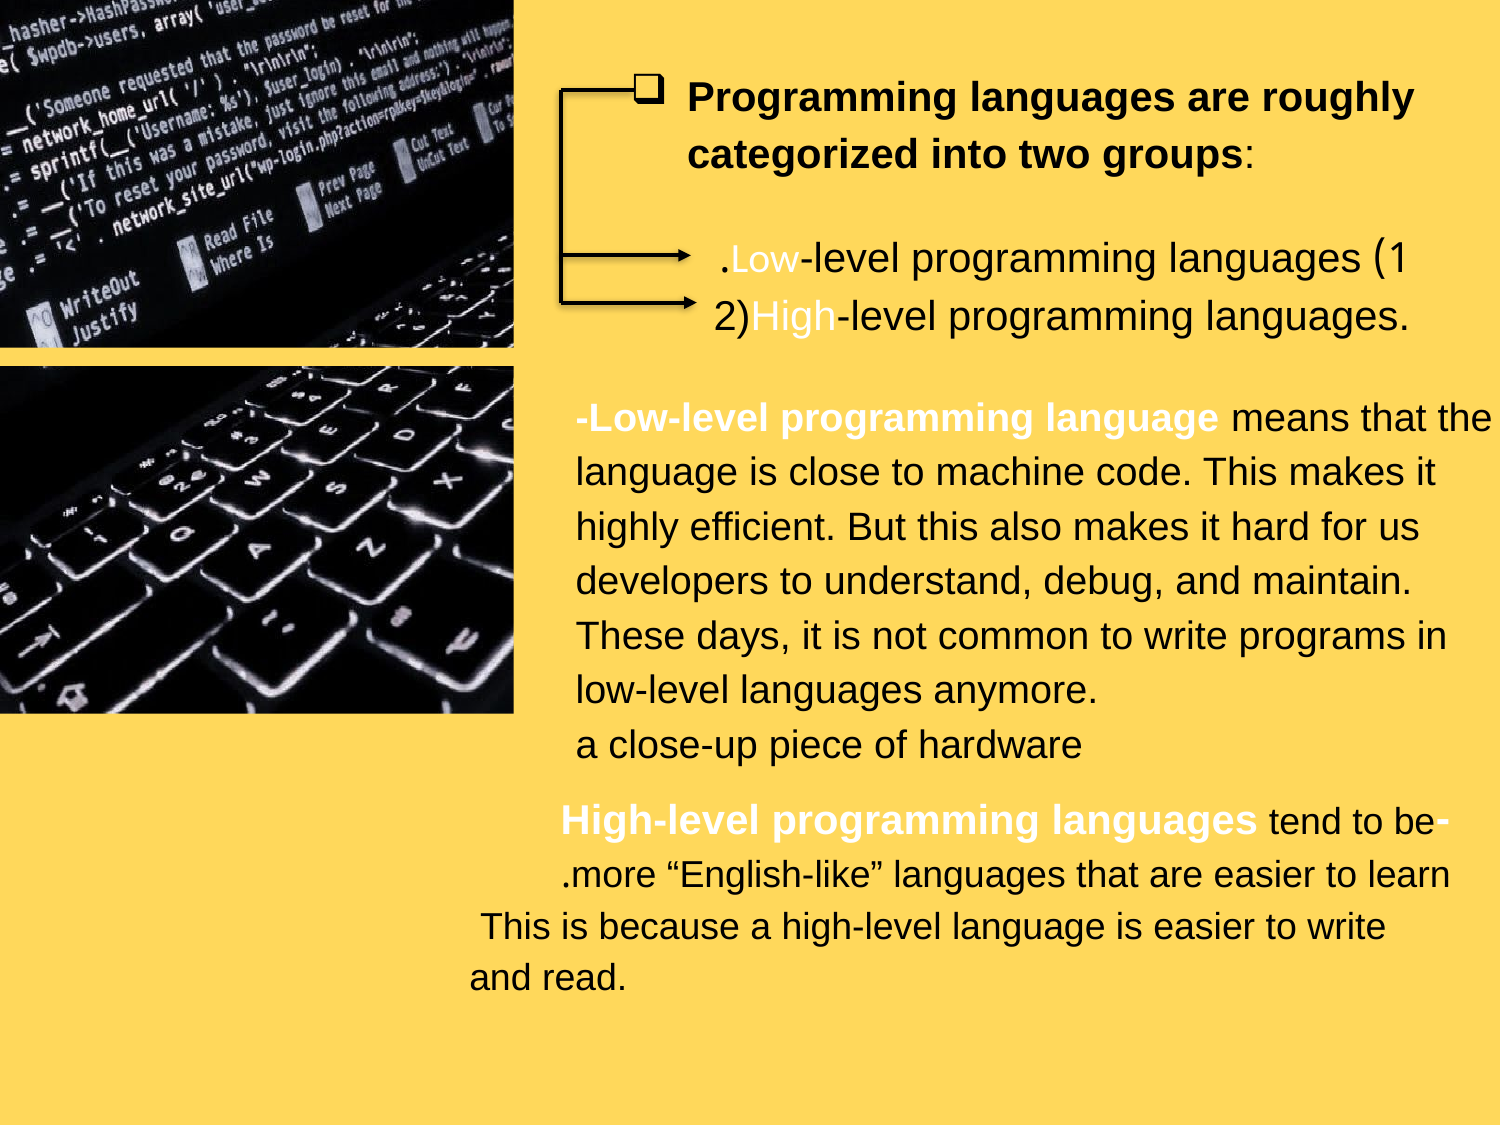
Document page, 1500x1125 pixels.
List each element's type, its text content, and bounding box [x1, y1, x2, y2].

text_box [560, 89, 697, 303]
text_box 1) Low-level programming languages. 2)High-level programming languages. [625, 216, 1426, 347]
text_box [0, 0, 516, 350]
text_box [0, 364, 516, 716]
text_box Programming languages are roughly categorized into two groups: [615, 54, 1443, 185]
text_box -High-level programming languages tend to be more “English-like” languages that are easier to learn. This is because a high-level language is easier to write and read. [454, 778, 1466, 1006]
text_box -Low-level programming language means that the language is close to machine code. This makes it highly efficient. But this also makes it hard for us developers to understand, debug, and maintain. These days, it is not common to write programs in low-level languages anymore. a close-up piece of hardware [560, 377, 1500, 774]
